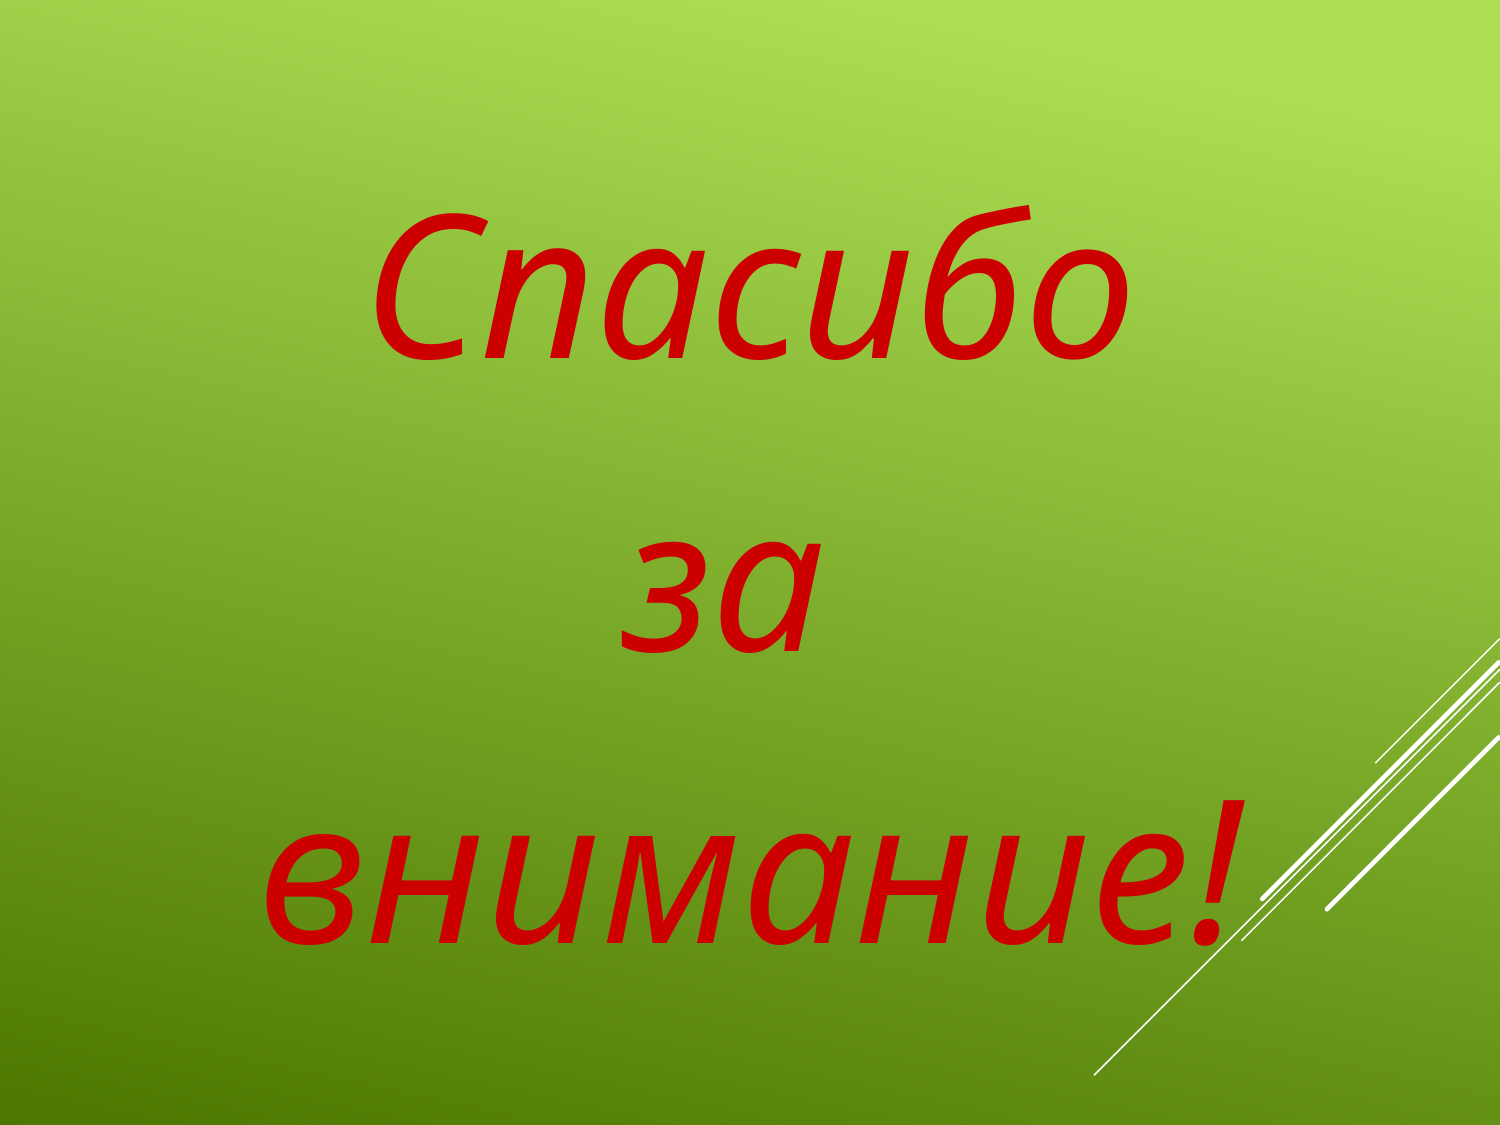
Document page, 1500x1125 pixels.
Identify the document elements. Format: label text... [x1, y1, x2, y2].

list Спасибо за внимание! [75, 137, 1425, 1005]
